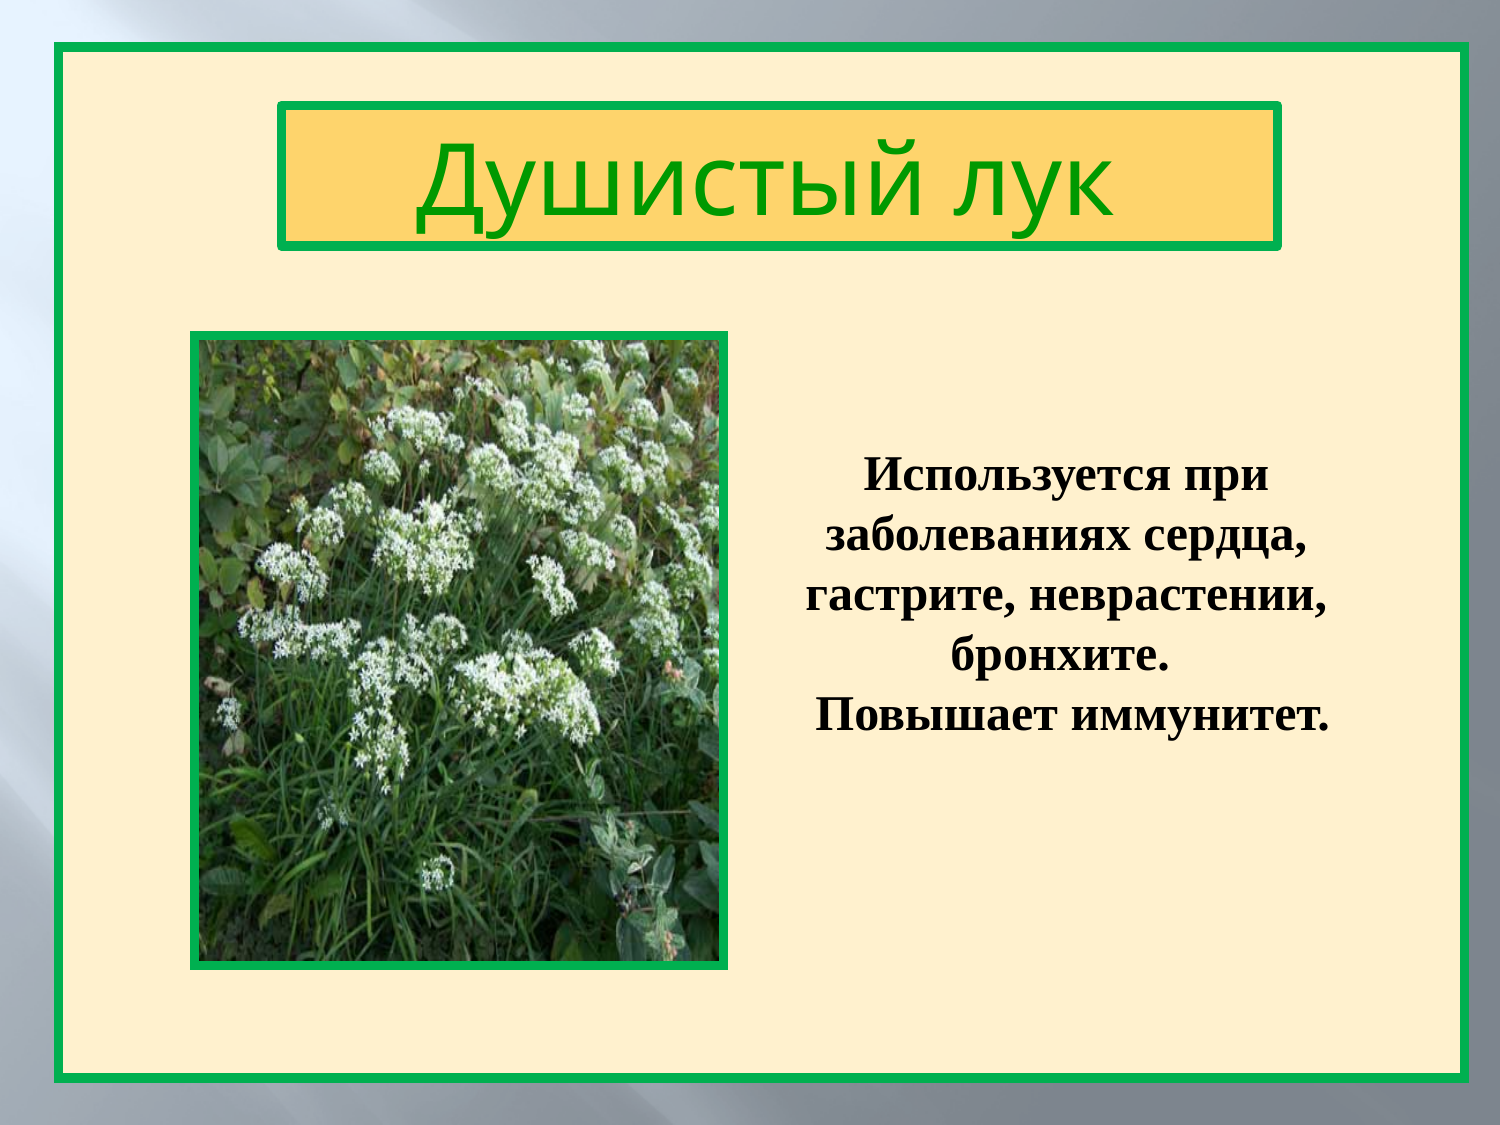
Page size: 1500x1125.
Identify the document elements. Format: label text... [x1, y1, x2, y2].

text_box [58, 46, 1465, 1079]
text_box Используется при заболеваниях сердца, гастрите, неврастении, бронхите. Повышает иммунитет. [762, 433, 1383, 749]
picture [198, 339, 720, 962]
title Душистый лук [281, 105, 1278, 247]
